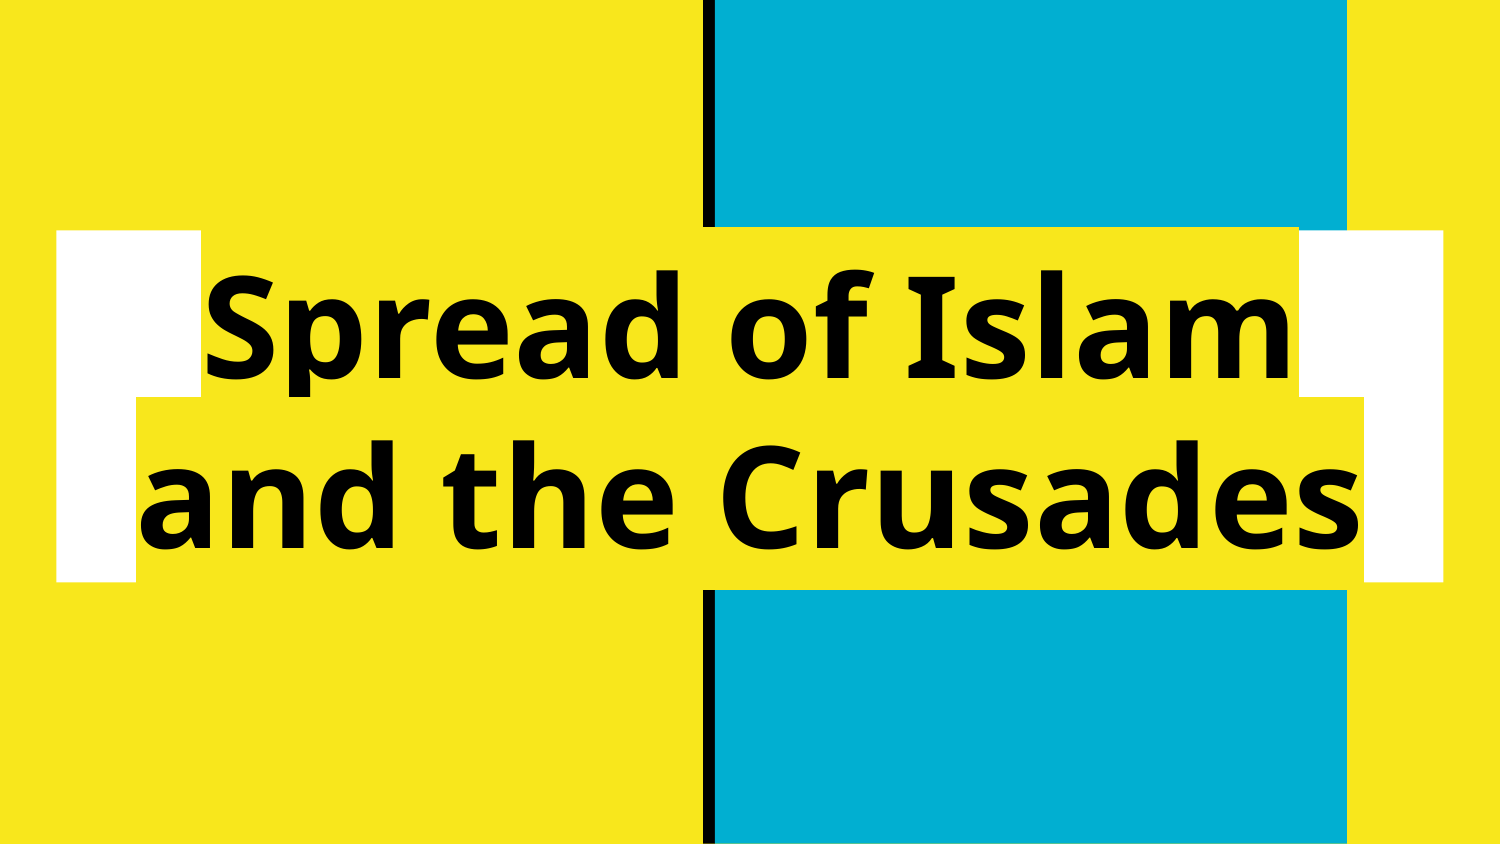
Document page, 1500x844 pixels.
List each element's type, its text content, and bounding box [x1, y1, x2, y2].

title Spread of Islam and the Crusades [56, 230, 1444, 583]
